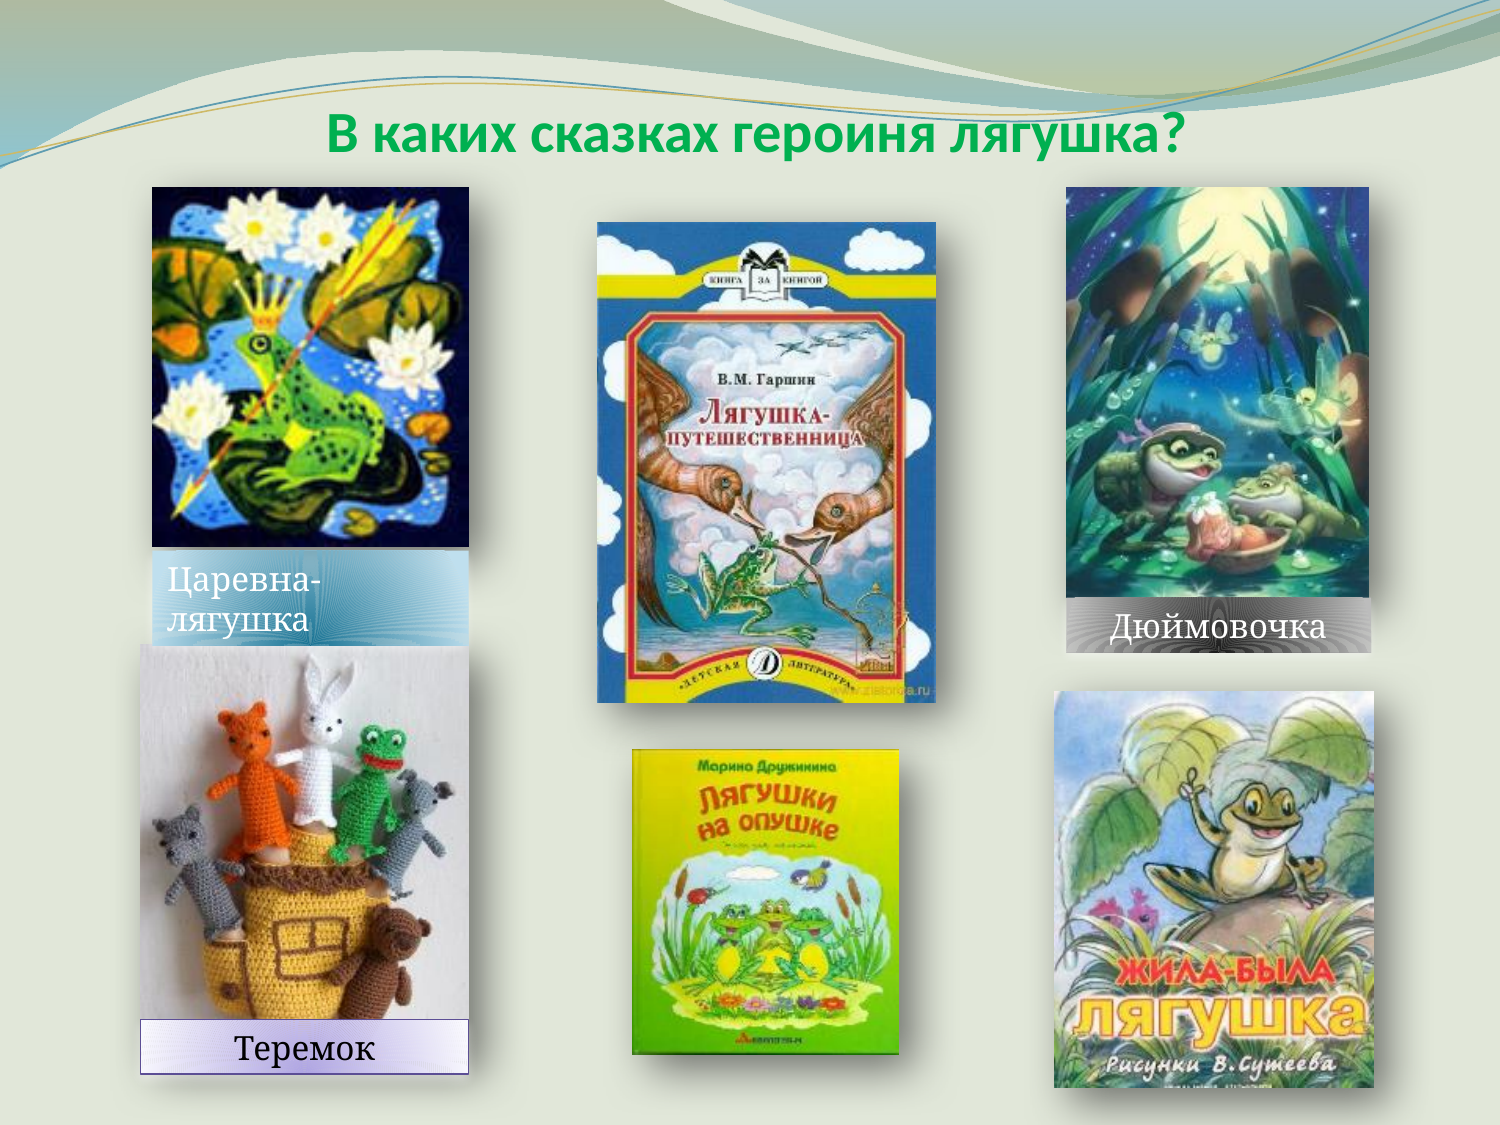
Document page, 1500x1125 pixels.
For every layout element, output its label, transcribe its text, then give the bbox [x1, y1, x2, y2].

text_box Дюймовочка [1066, 607, 1372, 653]
title В каких сказках героиня лягушка? [82, 0, 1432, 164]
picture [1054, 691, 1374, 1089]
picture [140, 644, 469, 1061]
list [152, 187, 469, 548]
picture [1066, 187, 1369, 598]
picture [597, 222, 936, 703]
text_box Царевна-лягушка [152, 557, 469, 644]
picture [632, 749, 899, 1055]
